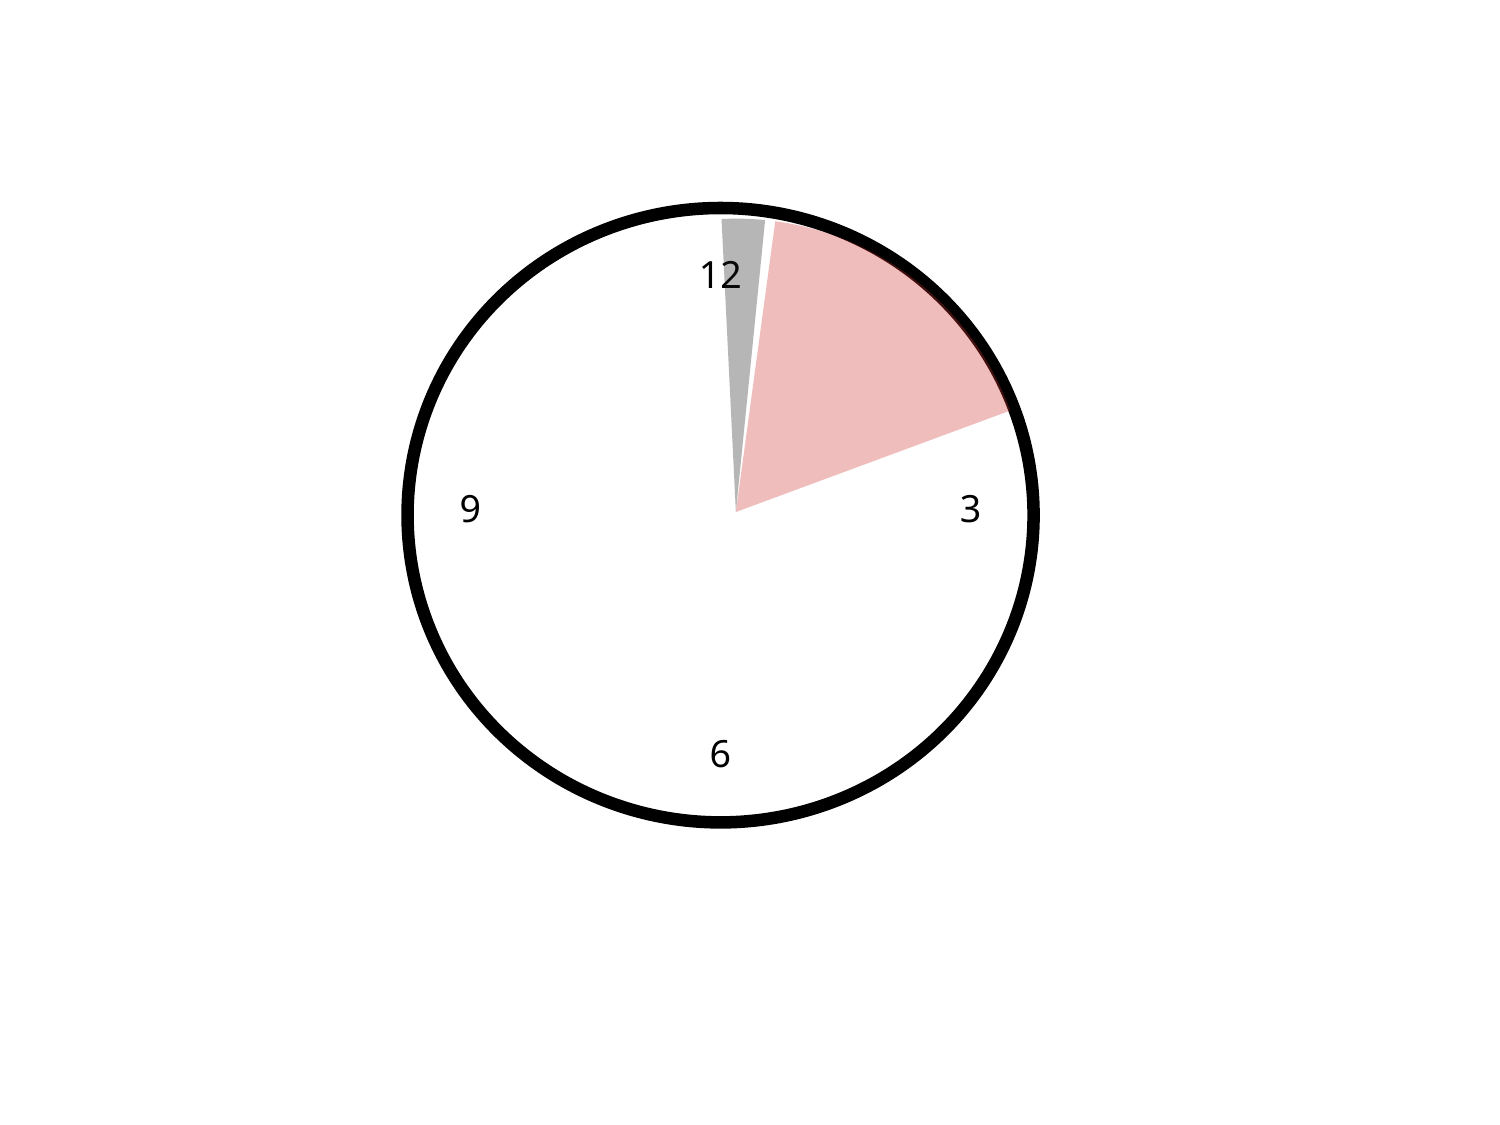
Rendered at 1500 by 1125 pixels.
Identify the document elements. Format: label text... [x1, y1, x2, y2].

text_box [738, 219, 1013, 514]
text_box 12 [759, 243, 770, 304]
text_box [719, 216, 768, 515]
text_box 9 [407, 477, 533, 537]
text_box 6 [657, 722, 784, 783]
text_box 12 [657, 243, 723, 304]
text_box 3 [907, 477, 1034, 537]
text_box [405, 205, 1036, 825]
